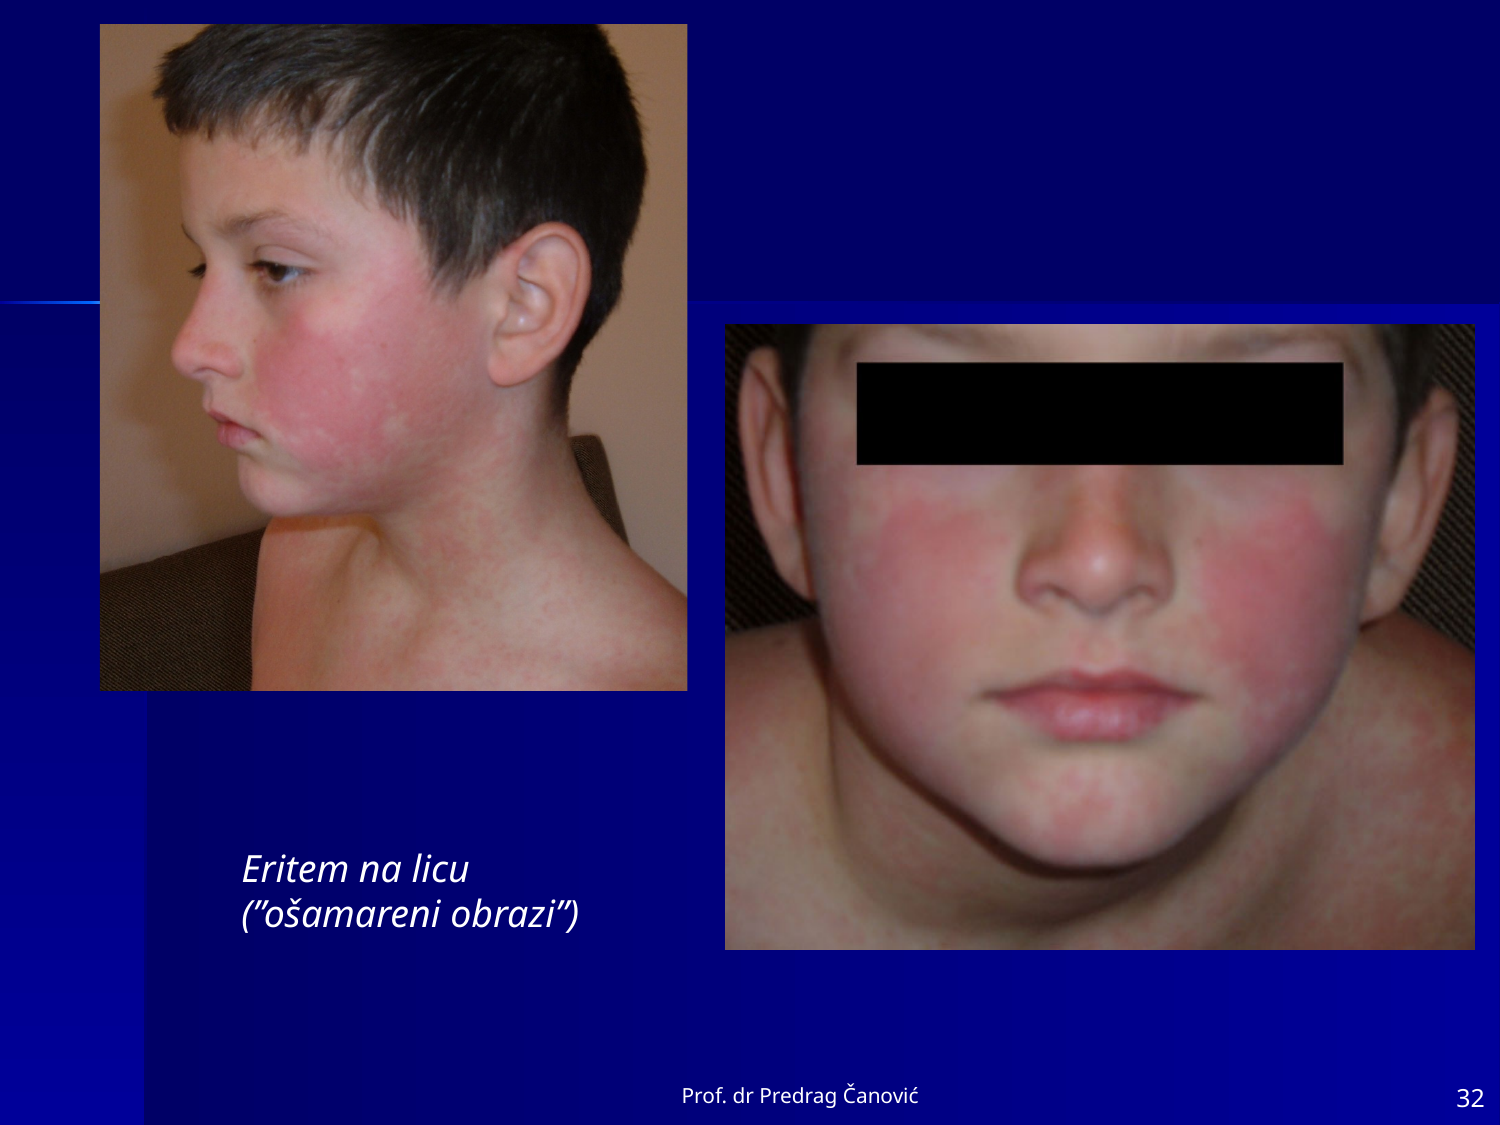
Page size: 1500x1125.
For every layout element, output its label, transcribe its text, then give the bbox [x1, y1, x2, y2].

footer Prof. dr Predrag Čanović [562, 1074, 1038, 1125]
picture [99, 24, 688, 691]
slide_number 32 [1187, 1074, 1500, 1125]
picture [724, 324, 1476, 951]
text_box Eritem na licu (”ošamareni obrazi”) [226, 837, 595, 943]
